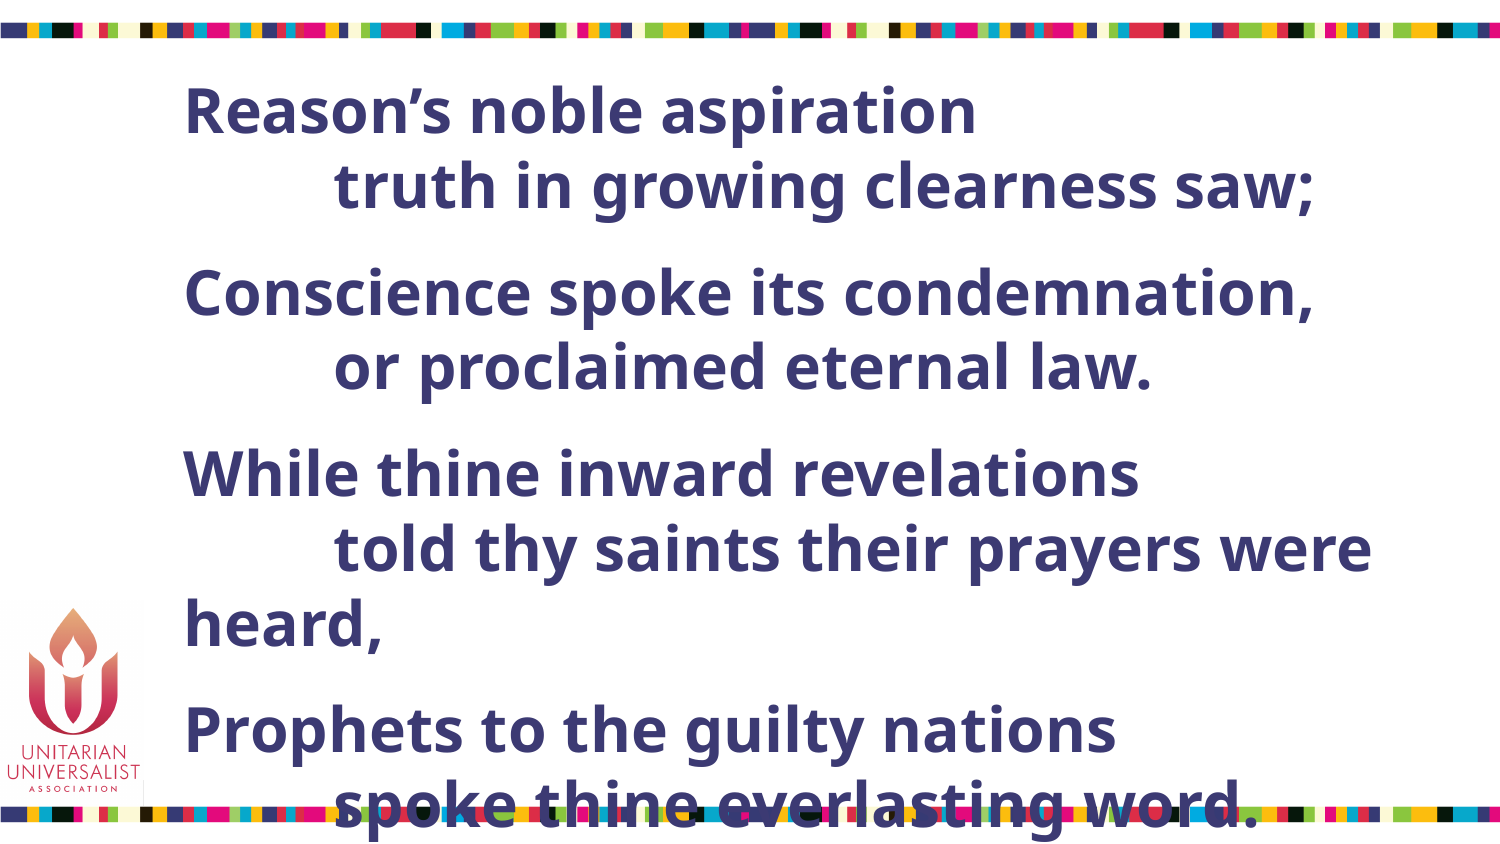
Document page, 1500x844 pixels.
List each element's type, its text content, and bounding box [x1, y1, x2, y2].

picture [0, 22, 1500, 40]
text_box Reason’s noble aspiration truth in growing clearness saw; Conscience spoke its condemnation, or proclaimed eternal law. While thine inward revelations told thy saints their prayers were heard, Prophets to the guilty nations spoke thine everlasting word. [168, 832, 1495, 844]
picture [0, 600, 1500, 824]
text_box Reason’s noble aspiration truth in growing clearness saw; Conscience spoke its condemnation, or proclaimed eternal law. While thine inward revelations told thy saints their prayers were heard, Prophets to the guilty nations spoke thine everlasting word. [168, 56, 1495, 805]
